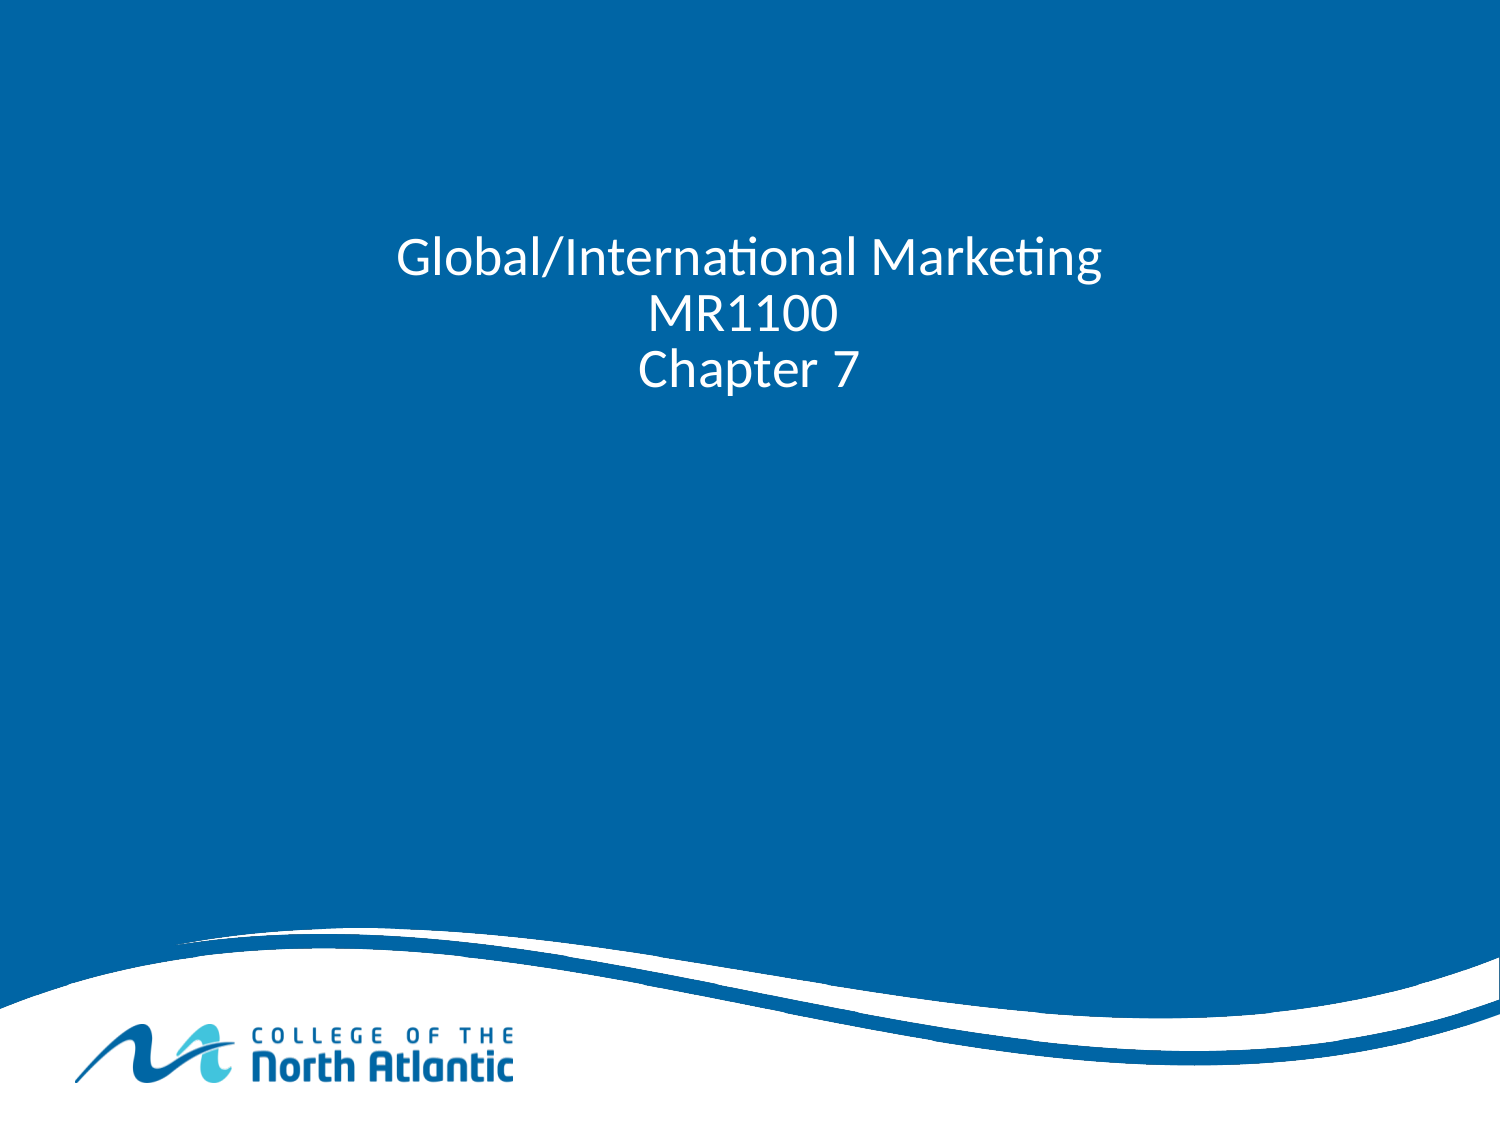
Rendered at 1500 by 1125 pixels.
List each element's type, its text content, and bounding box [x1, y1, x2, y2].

picture [0, 928, 1500, 1125]
title Global/International Marketing MR1100 Chapter 7 [112, 224, 1388, 467]
